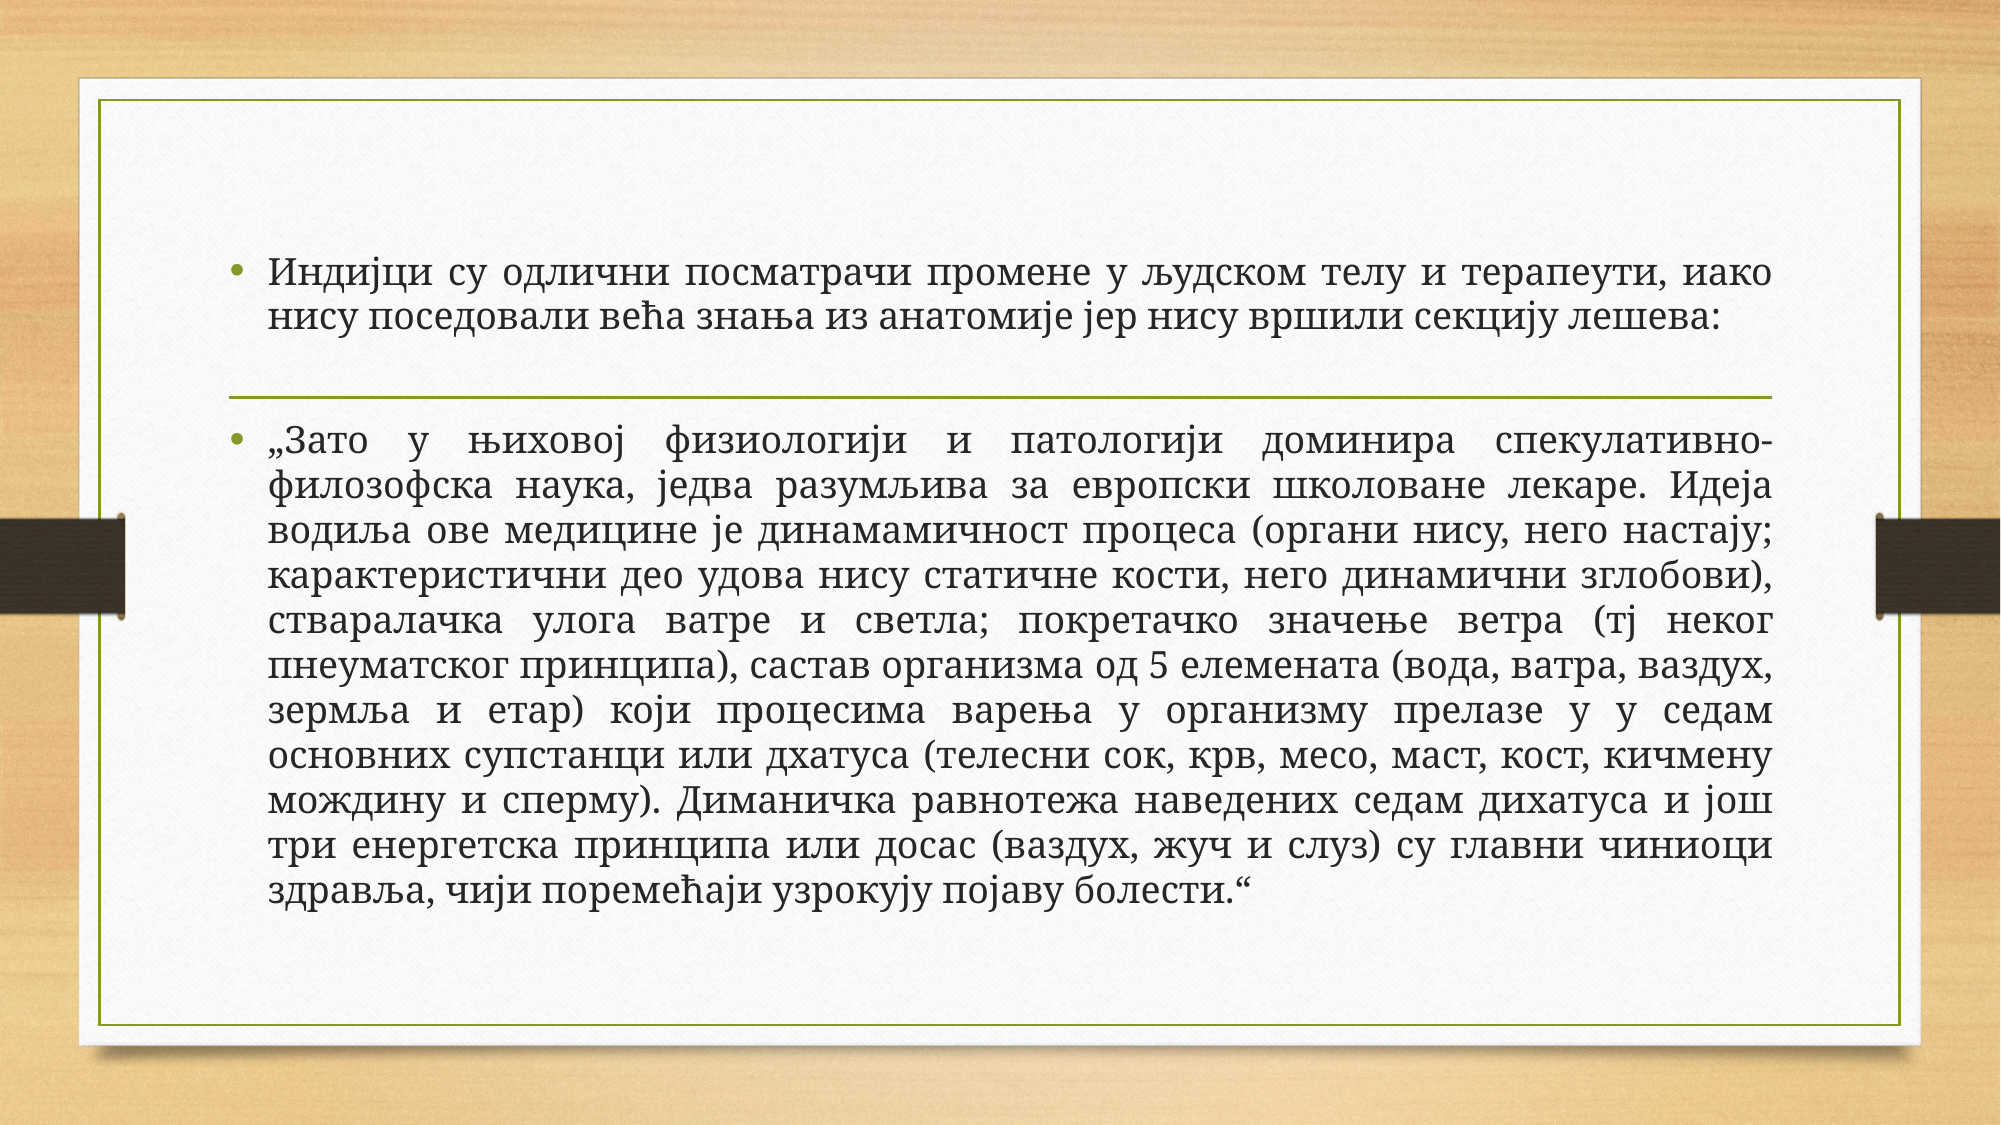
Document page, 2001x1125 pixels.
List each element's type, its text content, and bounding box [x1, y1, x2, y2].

list Индијци су одлични посматрачи промене у људском телу и терапеути, иако нису поседовали већа знања из анатомије јер нису вршили секцију лешева: „Зато у њиховој физиологији и патологији доминира спекулативно-филозофска наука, једва разумљива за европски школоване лекаре. Идеја водиља ове медицине је динамамичност процеса (органи нису, него настају; карактеристични део удова нису статичне кости, него динамични зглобови), стваралачка улога ватре и светла; покретачко значење ветра (тј неког пнеуматског принципа), састав организма од 5 елемената (вода, ватра, ваздух, зермља и етар) који процесима варења у организму прелазе у у седам основних супстанци или дхатуса (телесни сок, крв, месо, маст, кост, кичмену мождину и сперму). Диманичка равнотежа наведених седам дихатуса и још три енергетска принципа или досас (ваздух, жуч и слуз) су главни чиниоци здравља, чији поремећаји узрокују појаву болести.“ [214, 239, 1790, 934]
picture [0, 0, 2001, 1125]
